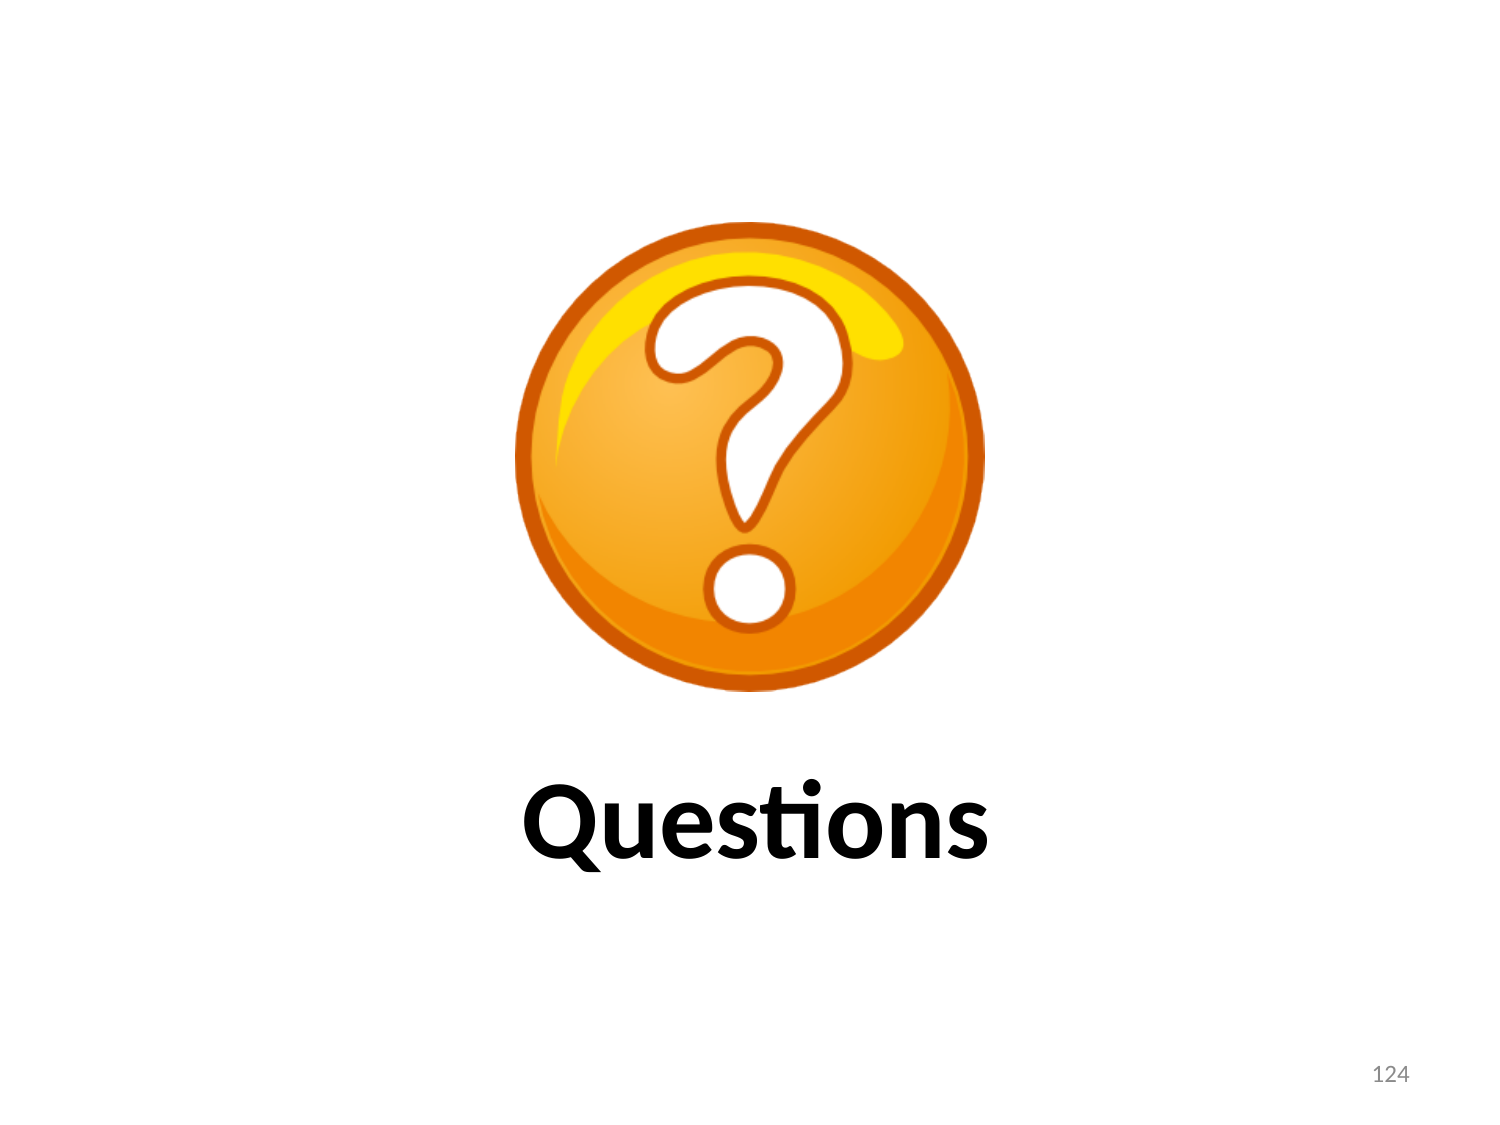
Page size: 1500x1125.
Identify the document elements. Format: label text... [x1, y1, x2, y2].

slide_number 124 [1074, 1042, 1425, 1103]
text_box Questions [507, 738, 1007, 888]
picture [515, 222, 985, 692]
